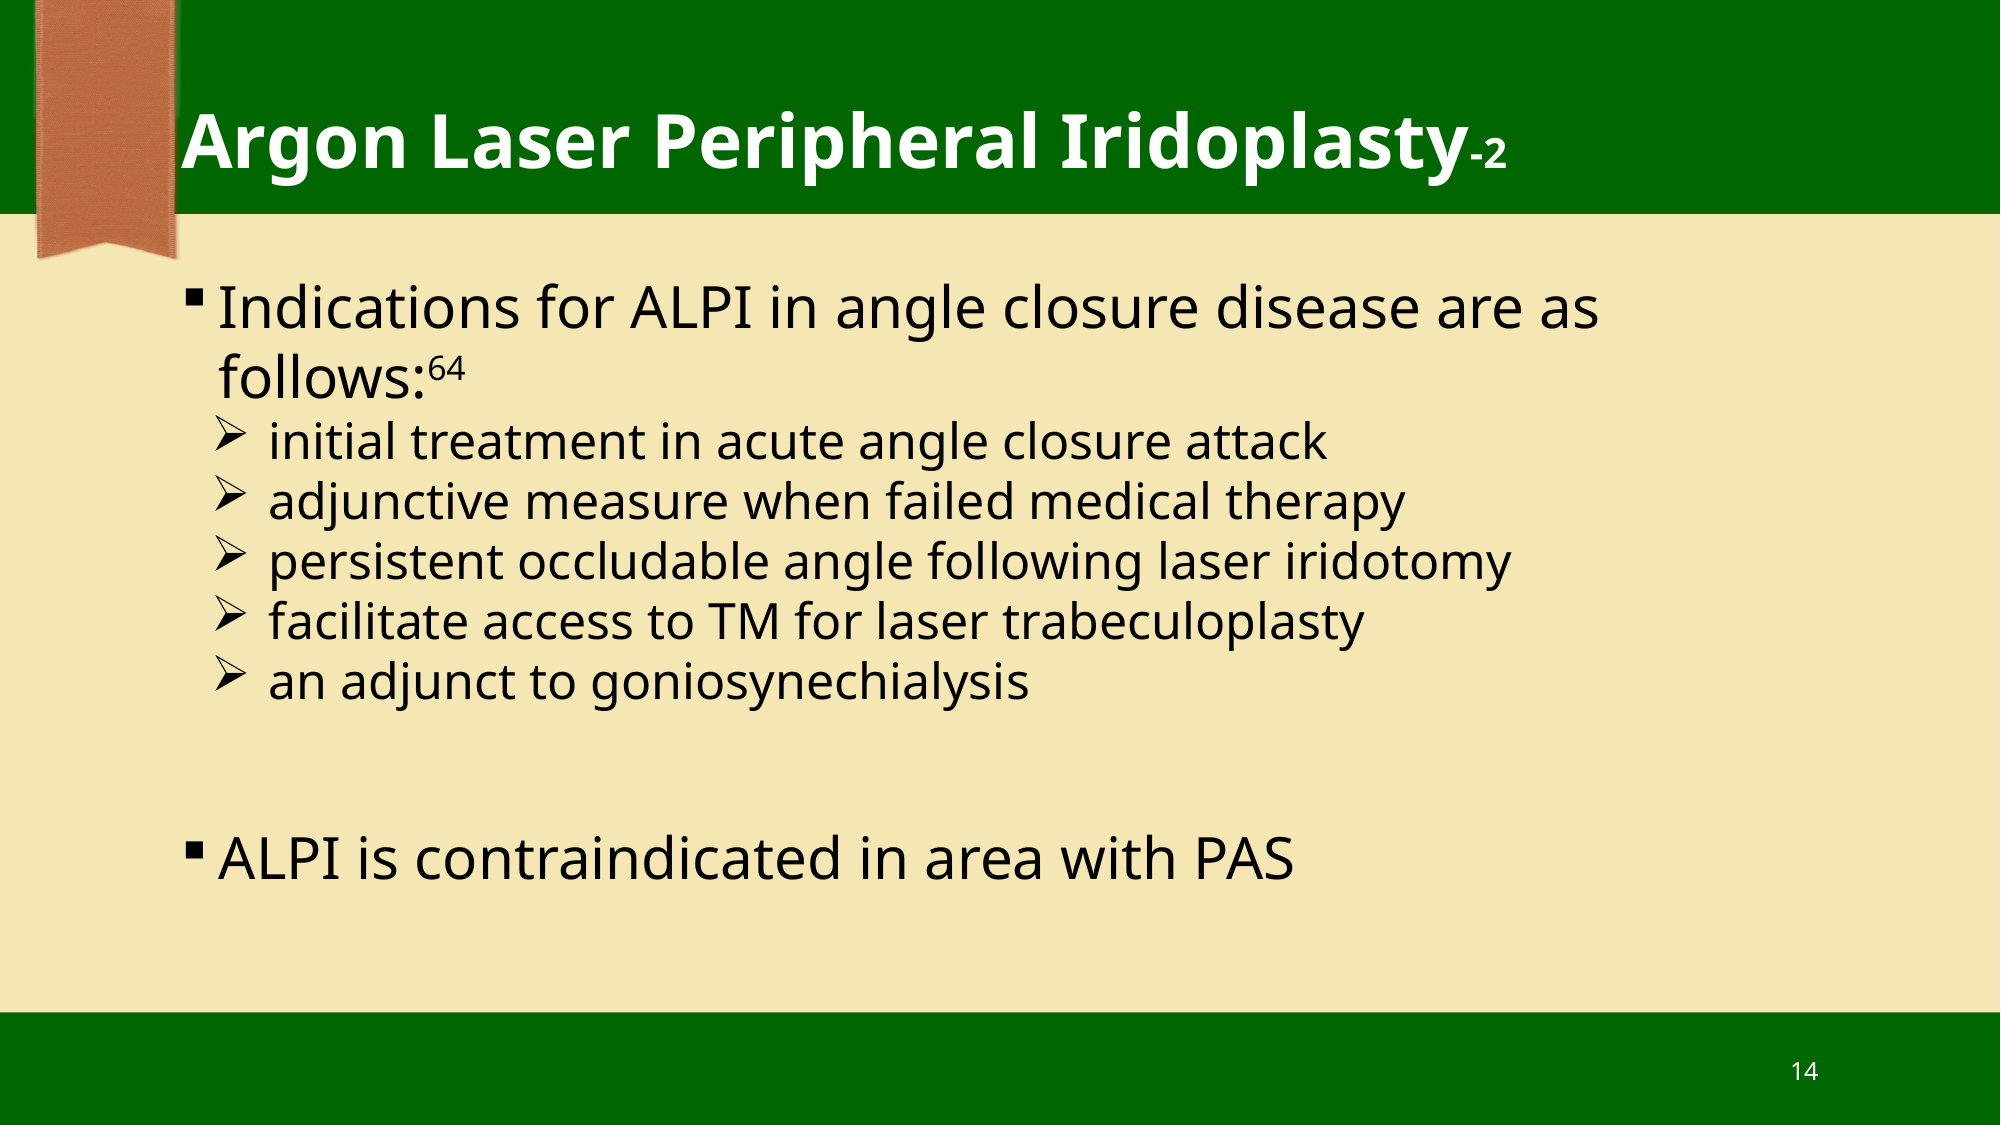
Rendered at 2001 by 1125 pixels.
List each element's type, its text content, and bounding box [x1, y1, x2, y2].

list Indications for ALPI in angle closure disease are as follows:64 initial treatment in acute angle closure attack adjunctive measure when failed medical therapy persistent occludable angle following laser iridotomy facilitate access to TM for laser trabeculoplasty an adjunct to goniosynechialysis ALPI is contraindicated in area with PAS [181, 262, 1819, 1013]
title Argon Laser Peripheral Iridoplasty-2 [181, 12, 1819, 193]
slide_number 14 [1518, 1042, 1819, 1103]
